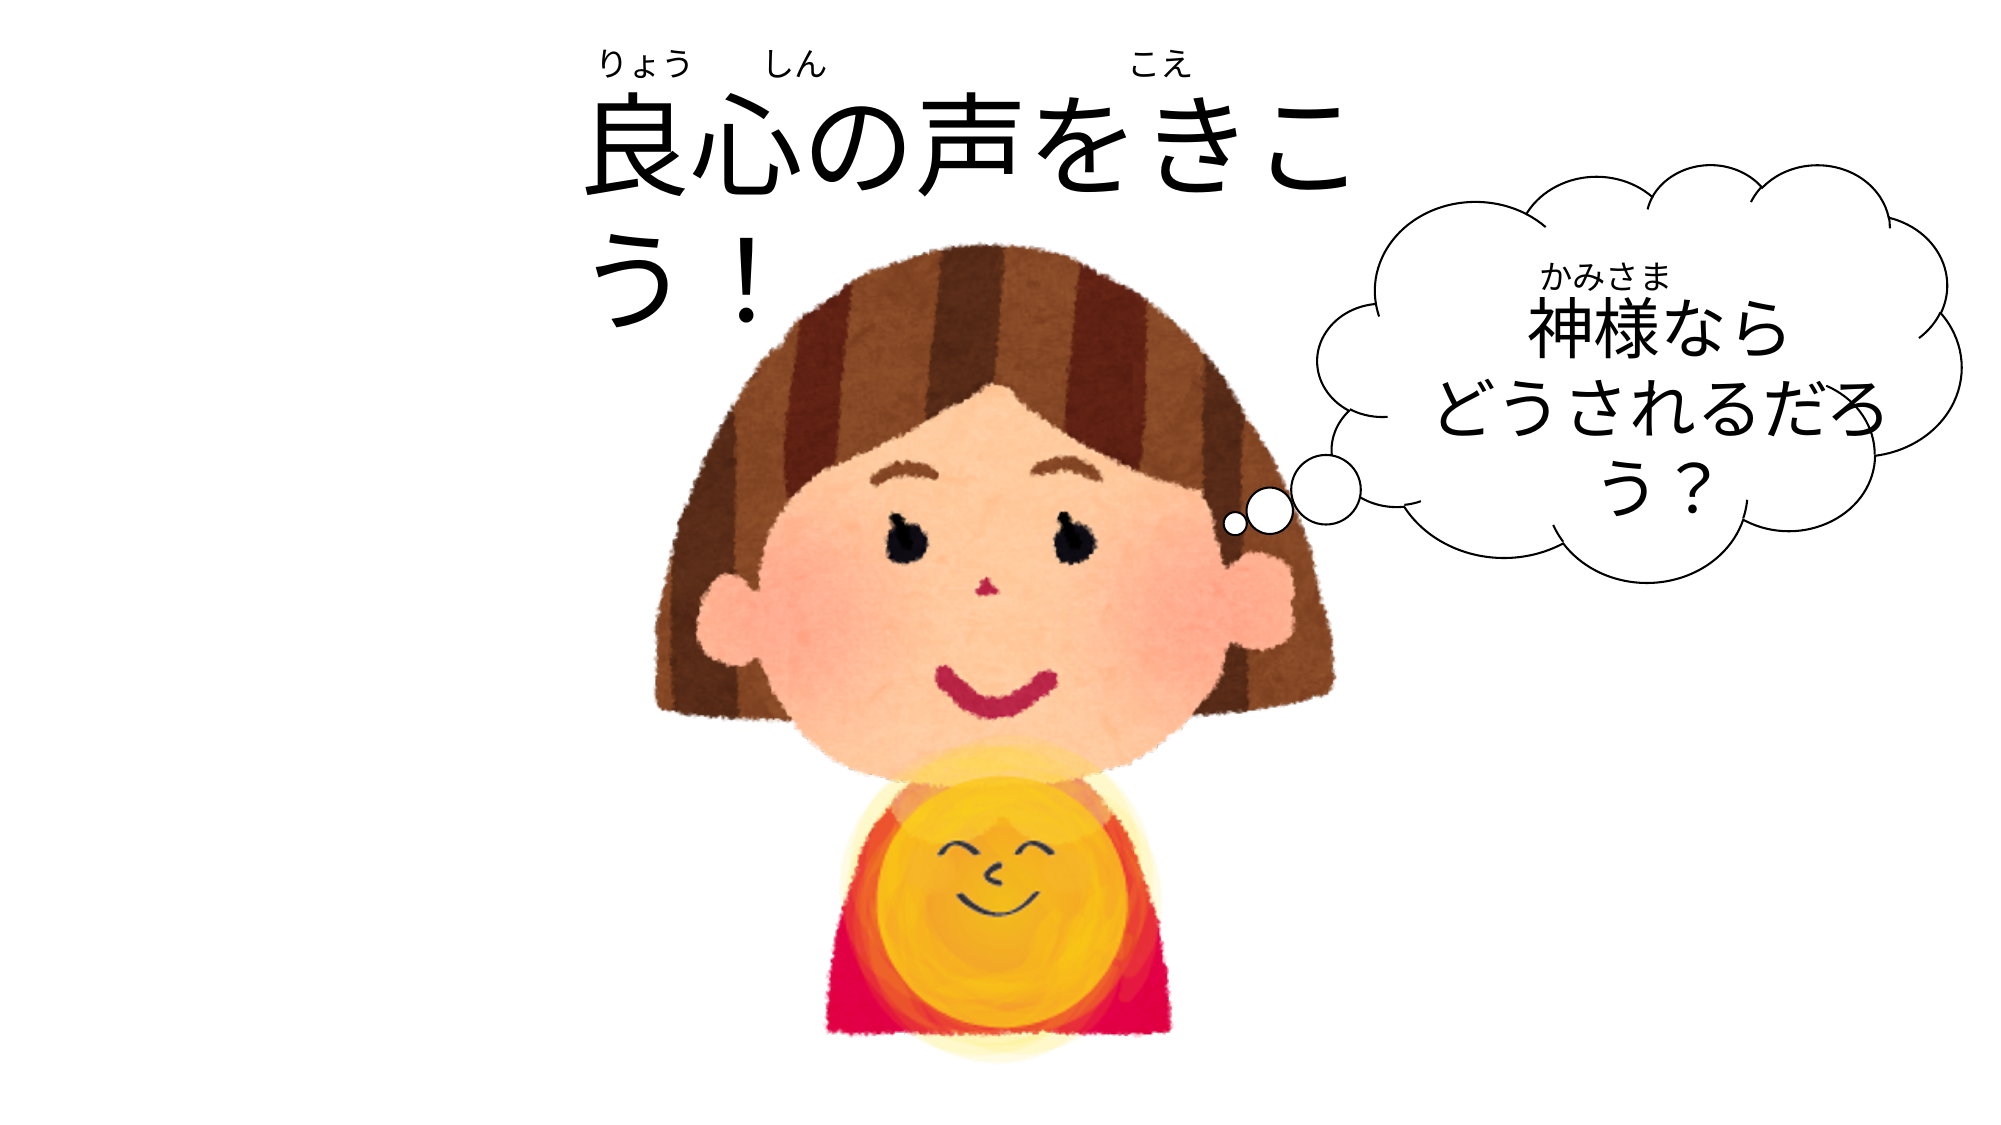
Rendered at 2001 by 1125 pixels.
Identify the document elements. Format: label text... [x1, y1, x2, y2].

text_box [1399, 164, 1963, 428]
text_box [1429, 535, 1738, 585]
text_box 良心の声をきこう！ [562, 67, 1561, 353]
text_box かみさま [1524, 248, 1867, 304]
text_box りょう しん こえ [580, 35, 1393, 90]
text_box 神様なら どうされるだろう？ [1399, 279, 1937, 535]
picture [601, 218, 1399, 1082]
